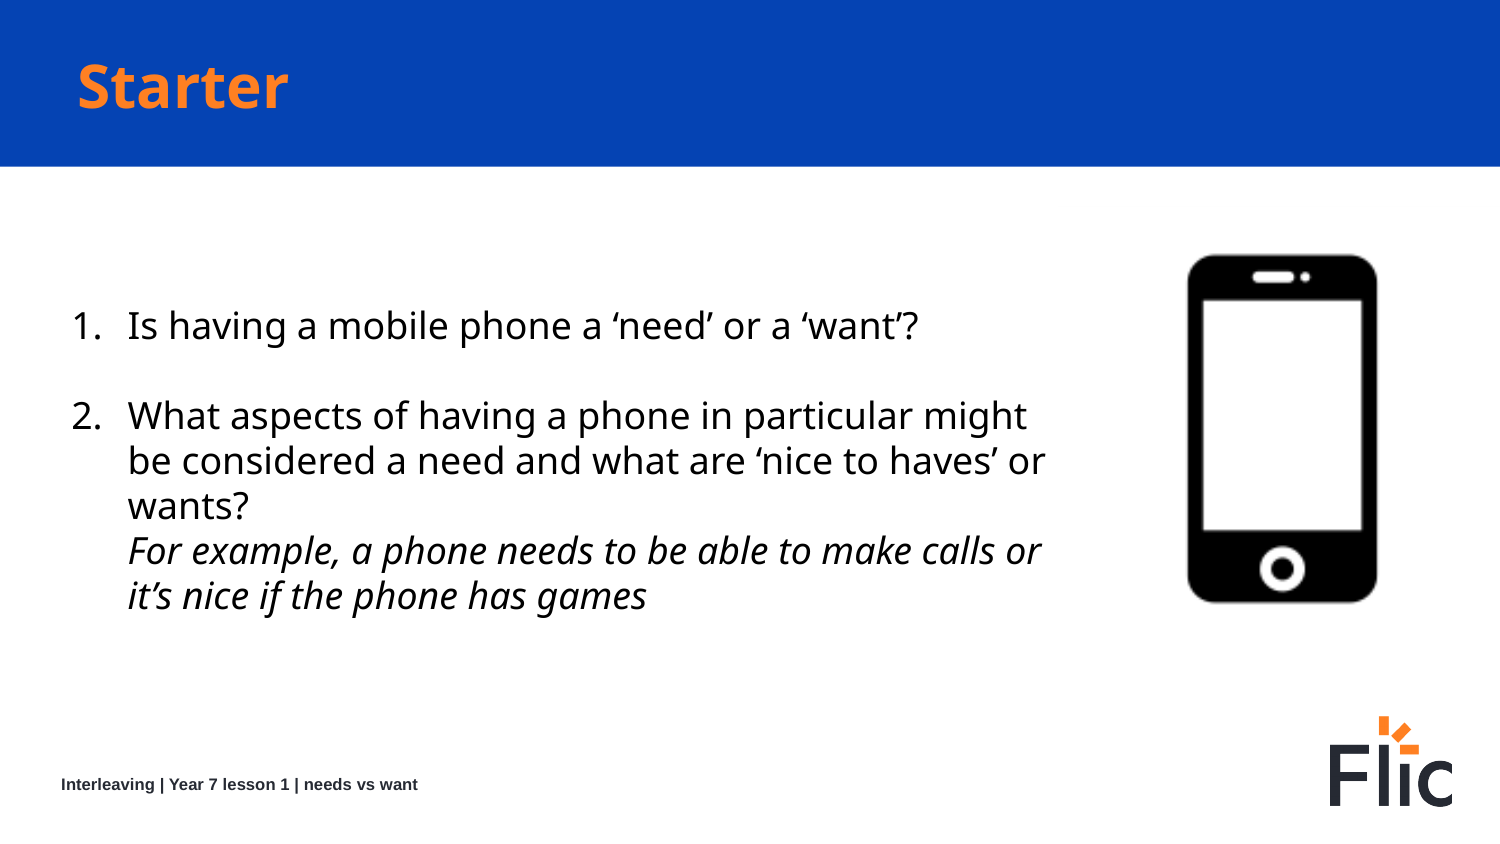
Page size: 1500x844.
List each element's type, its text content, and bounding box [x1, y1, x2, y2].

picture [1058, 204, 1500, 654]
picture [1330, 716, 1452, 807]
text_box Is having a mobile phone a ‘need’ or a ‘want’? What aspects of having a phone in particular might be considered a need and what are ‘nice to haves’ or wants? For example, a phone needs to be able to make calls or it’s nice if the phone has games [37, 286, 1053, 632]
text_box Interleaving | Year 7 lesson 1 | needs vs want [46, 764, 1143, 805]
title Starter [62, 41, 1331, 127]
